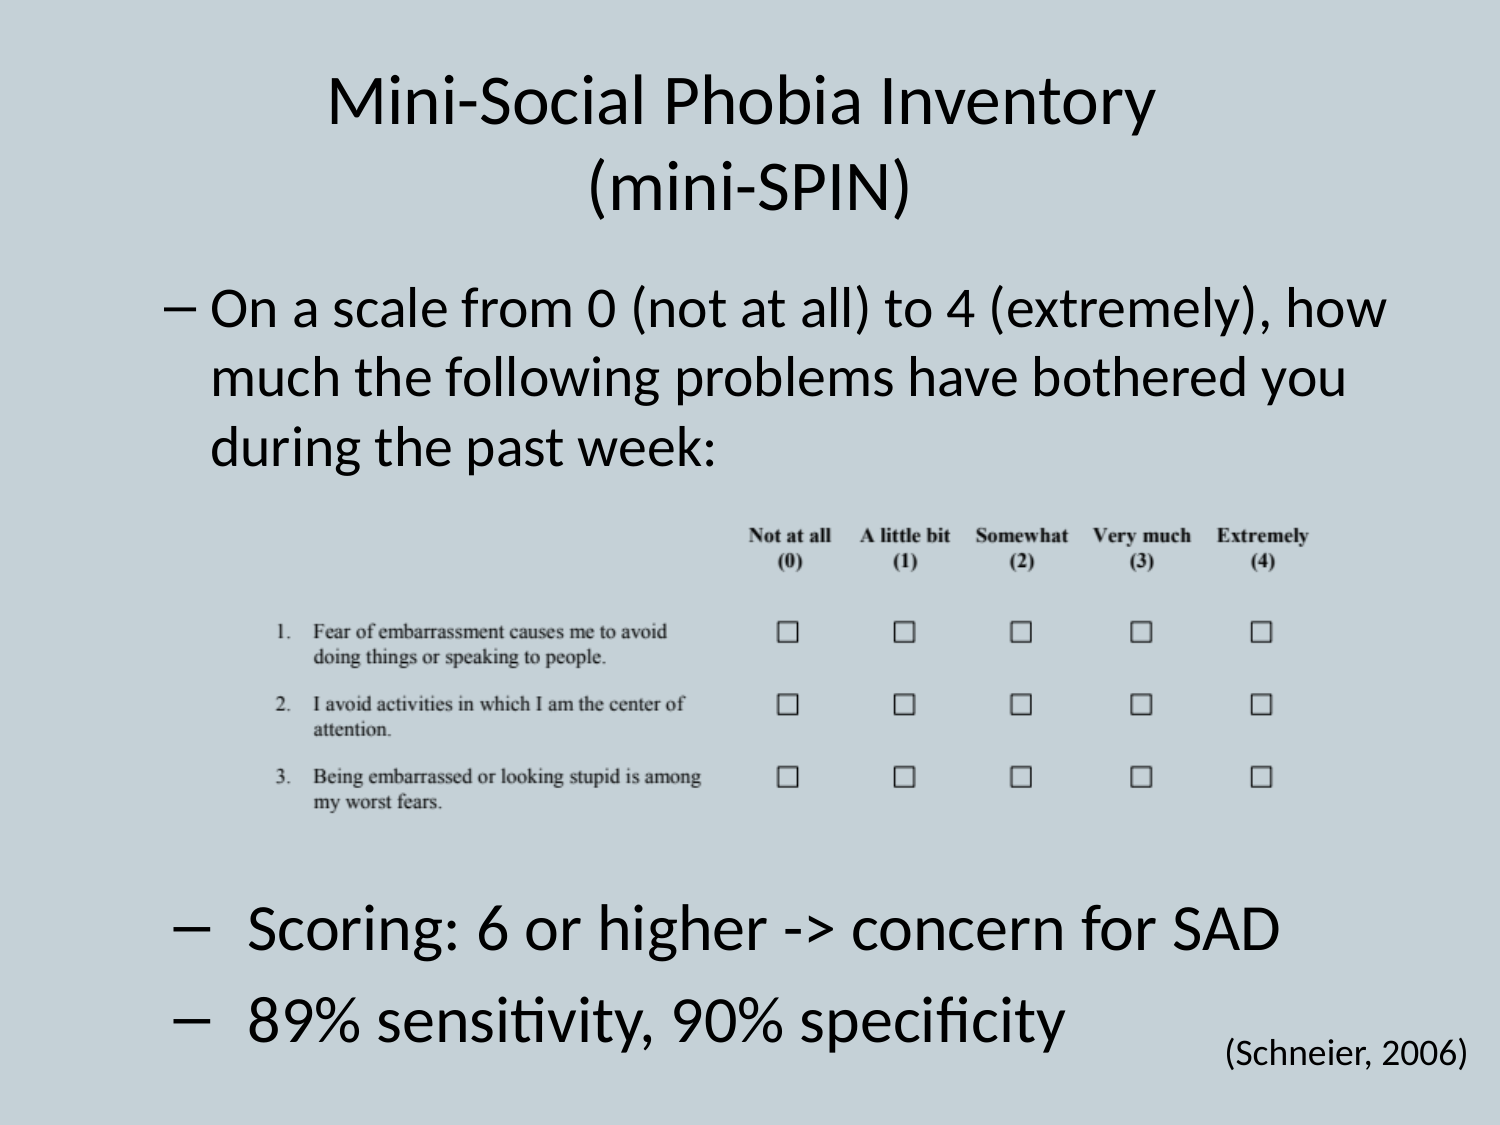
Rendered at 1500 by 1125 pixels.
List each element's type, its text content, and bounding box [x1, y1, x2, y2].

picture [243, 514, 1336, 828]
list On a scale from 0 (not at all) to 4 (extremely), how much the following problems have bothered you during the past week: Scoring: 6 or higher -> concern for SAD 89% sensitivity, 90% specificity [75, 262, 1425, 1067]
text_box (Schneier, 2006) [1209, 1020, 1500, 1125]
title Mini-Social Phobia Inventory (mini-SPIN) [75, 45, 1425, 233]
